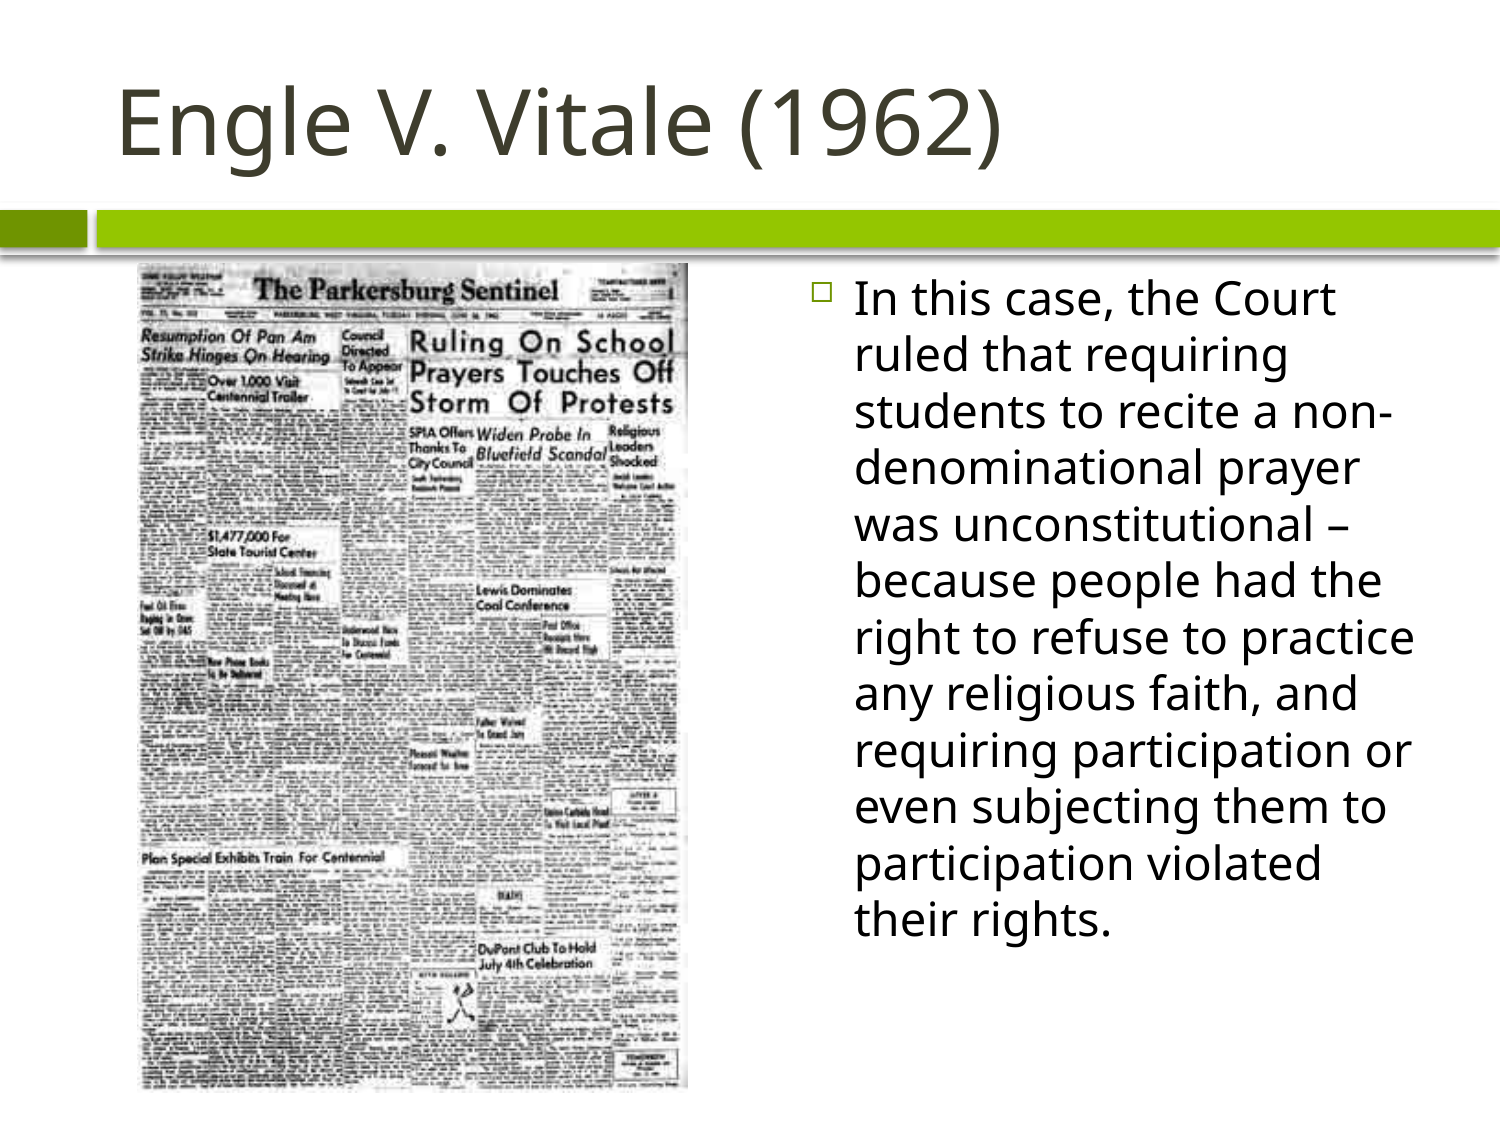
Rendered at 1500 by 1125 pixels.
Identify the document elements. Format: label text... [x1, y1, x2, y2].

list In this case, the Court ruled that requiring students to recite a non-denominational prayer was unconstitutional – because people had the right to refuse to practice any religious faith, and requiring participation or even subjecting them to participation violated their rights. [794, 260, 1433, 1011]
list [137, 263, 688, 1093]
title Engle V. Vitale (1962) [99, 37, 1438, 200]
